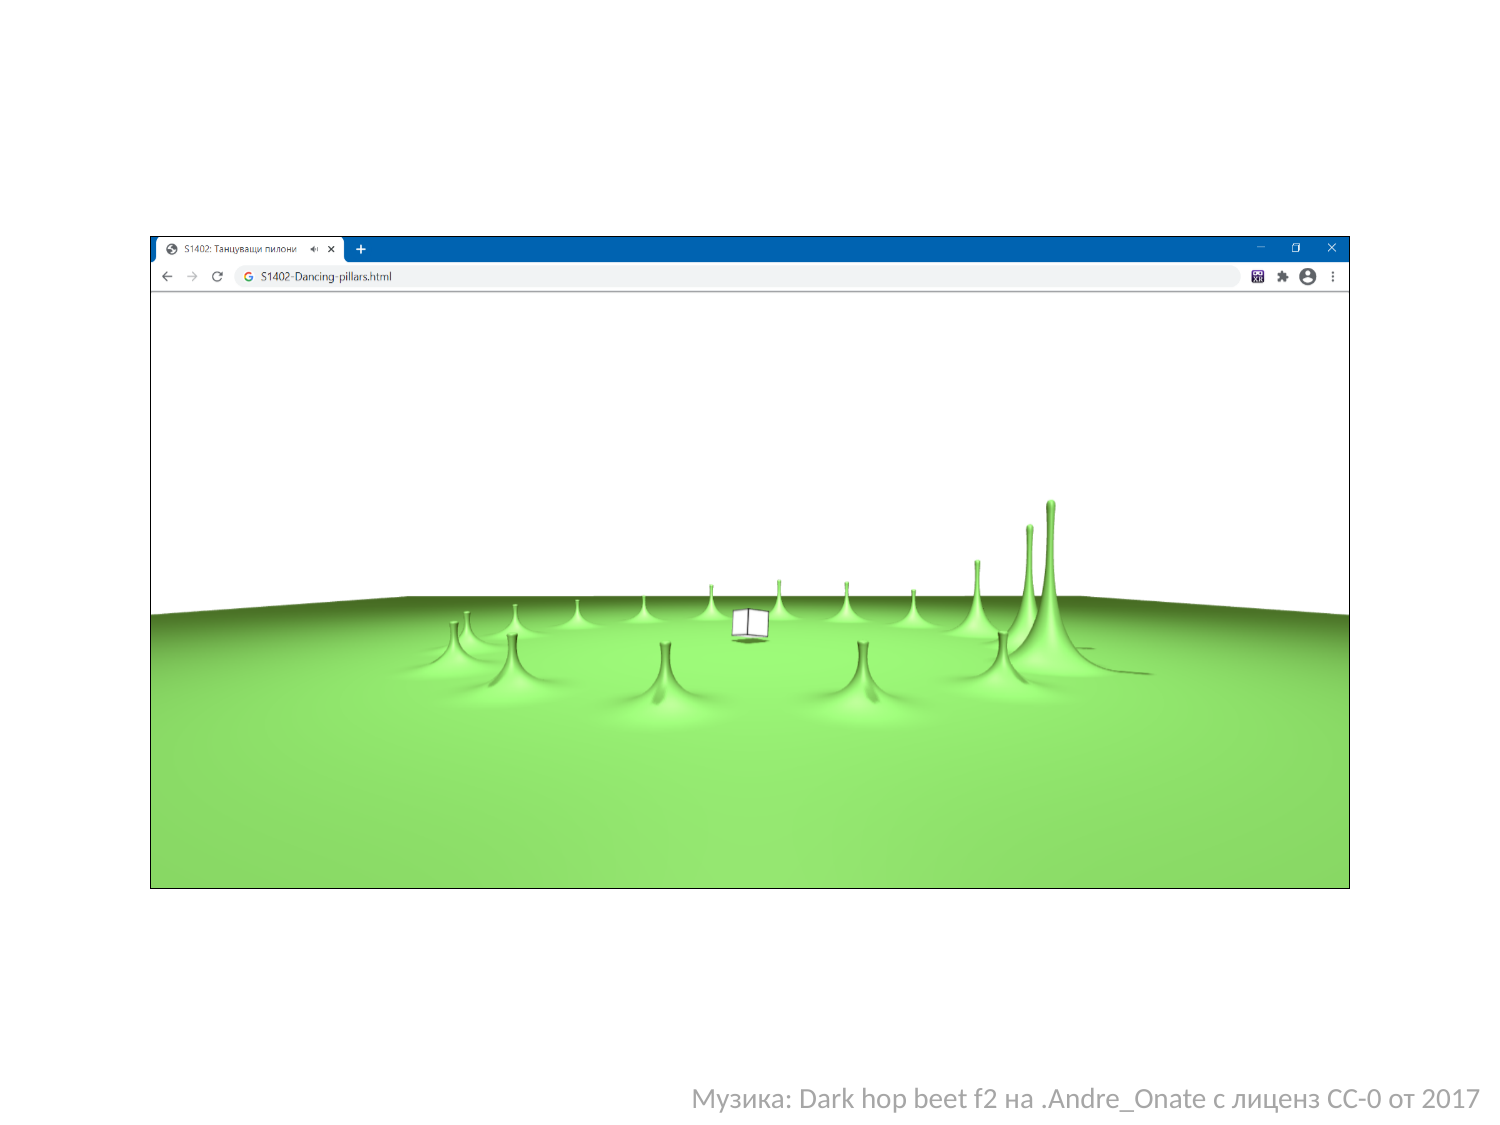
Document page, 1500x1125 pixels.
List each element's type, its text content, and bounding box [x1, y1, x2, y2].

picture [149, 236, 1351, 889]
text_box Музика: Dark hop beet f2 на .Andre_Onate с лиценз CC-0 от 2017 [676, 1072, 1496, 1122]
